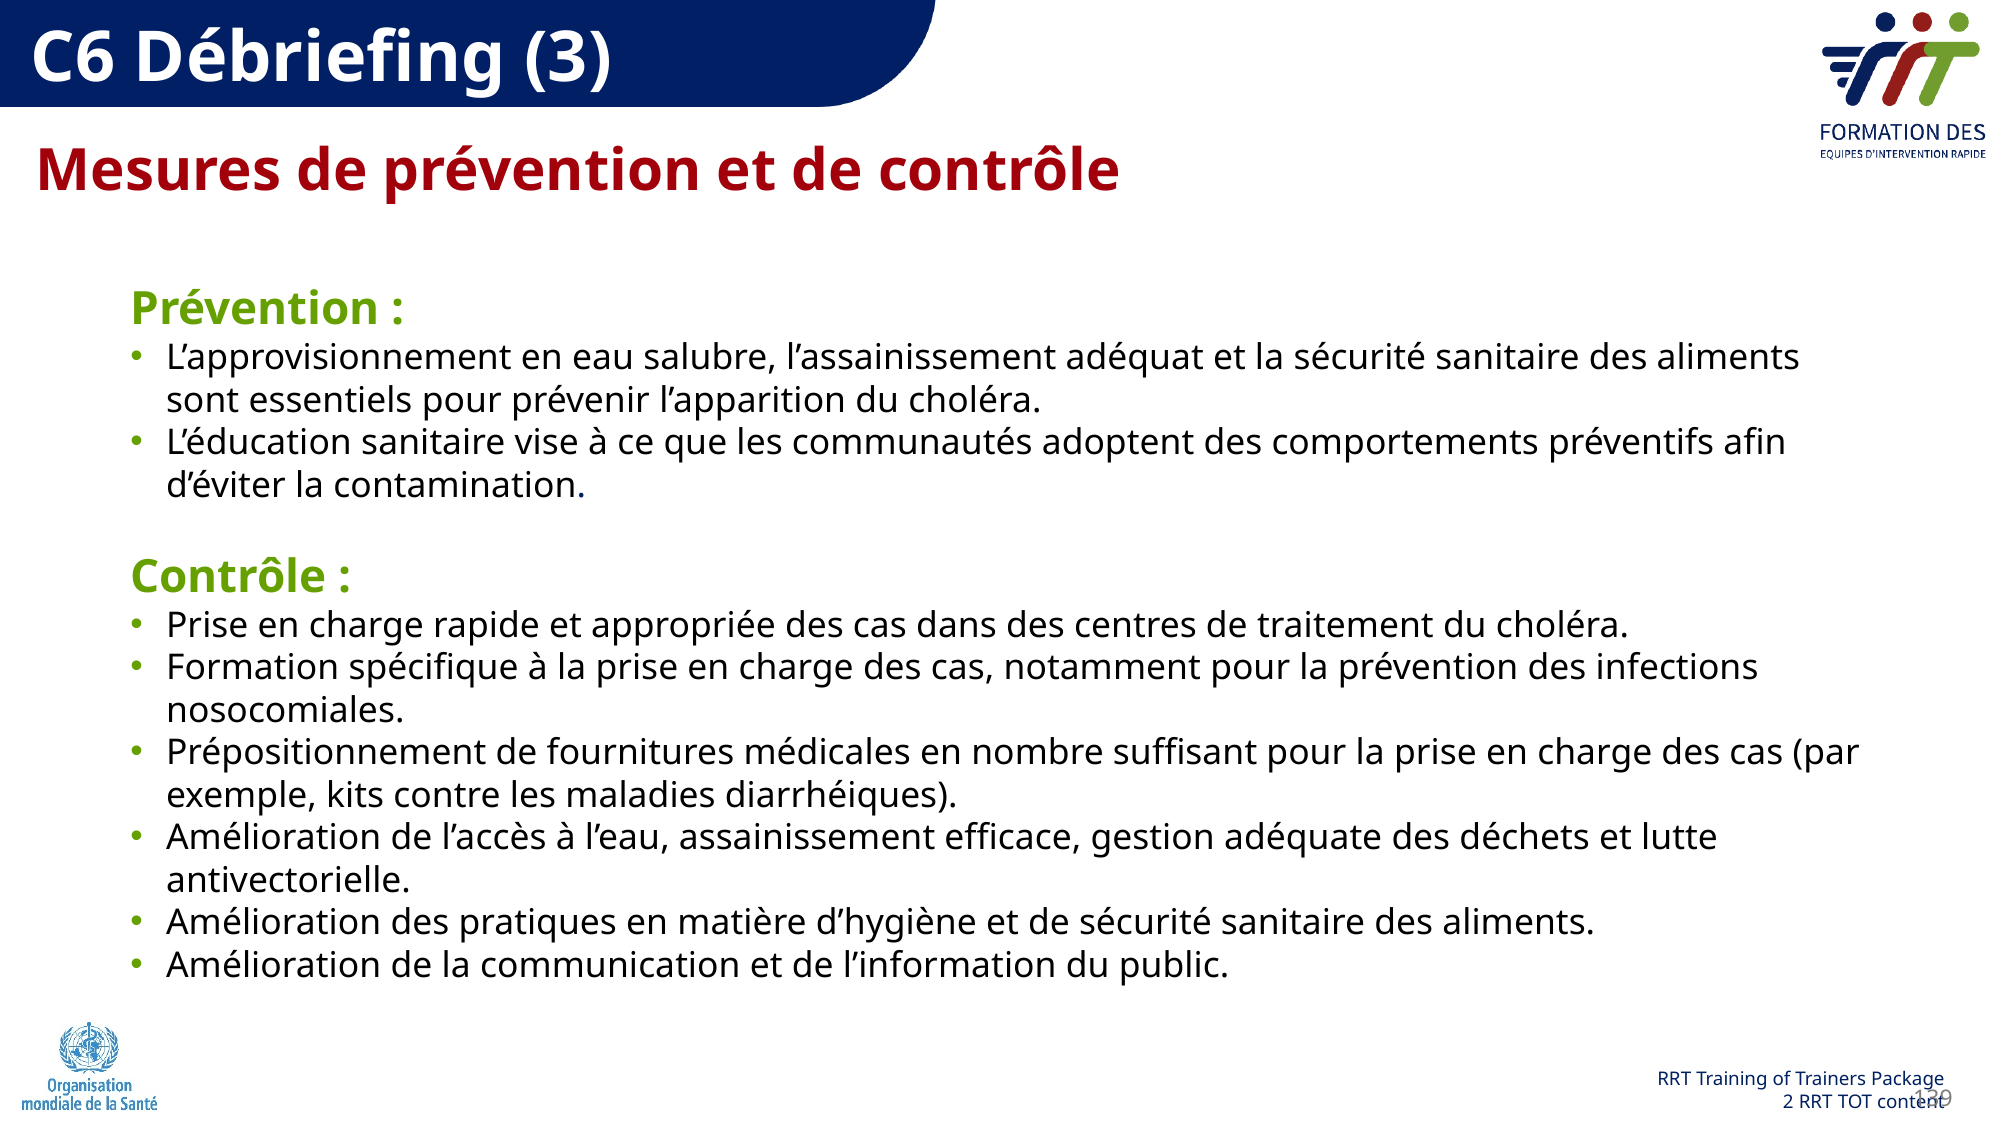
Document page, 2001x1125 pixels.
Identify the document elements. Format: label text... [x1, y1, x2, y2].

picture [1820, 11, 1986, 160]
text_box C6 Débriefing (3) [23, 4, 1535, 107]
picture [0, 0, 936, 107]
text_box Mesures de prévention et de contrôle [28, 124, 1483, 210]
text_box Prévention : L’approvisionnement en eau salubre, l’assainissement adéquat et la sécurité sanitaire des aliments sont essentiels pour prévenir l’apparition du choléra. L’éducation sanitaire vise à ce que les communautés adoptent des comportements préventifs afin d’éviter la contamination. Contrôle : Prise en charge rapide et appropriée des cas dans des centres de traitement du choléra. Formation spécifique à la prise en charge des cas, notamment pour la prévention des infections nosocomiales. Prépositionnement de fournitures médicales en nombre suffisant pour la prise en charge des cas (par exemple, kits contre les maladies diarrhéiques). Amélioration de l’accès à l’eau, assainissement efficace, gestion adéquate des déchets et lutte antivectorielle. Amélioration des pratiques en matière d’hygiène et de sécurité sanitaire des aliments. Amélioration de la communication et de l’information du public. [123, 271, 1891, 992]
picture [20, 1020, 158, 1111]
